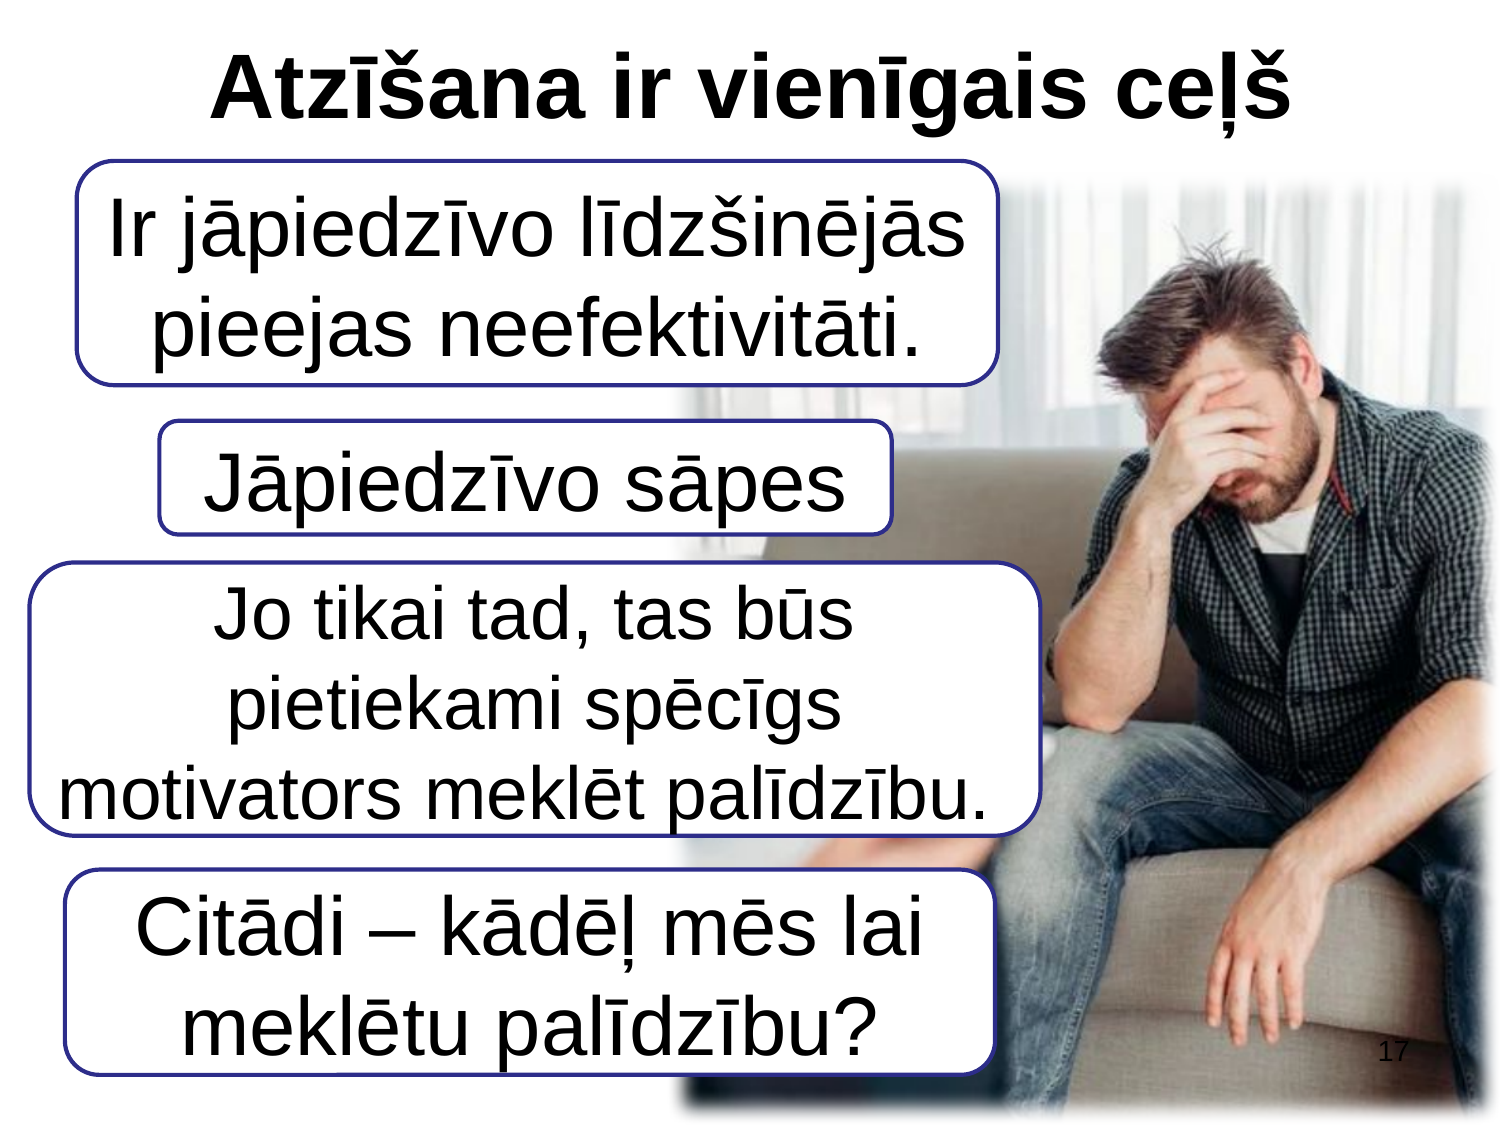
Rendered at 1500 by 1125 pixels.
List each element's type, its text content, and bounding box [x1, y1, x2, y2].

picture [666, 172, 1500, 1125]
text_box Jo tikai tad, tas būs pietiekami spēcīgs motivators meklēt palīdzību. [27, 560, 661, 838]
title Atzīšana ir vienīgais ceļš [76, 0, 1428, 181]
text_box Ir jāpiedzīvo līdzšinējās pieejas neefektivitāti. [74, 158, 990, 388]
text_box Citādi – kādēļ mēs lai meklētu palīdzību? [62, 867, 661, 1077]
text_box Jāpiedzīvo sāpes [157, 418, 661, 537]
